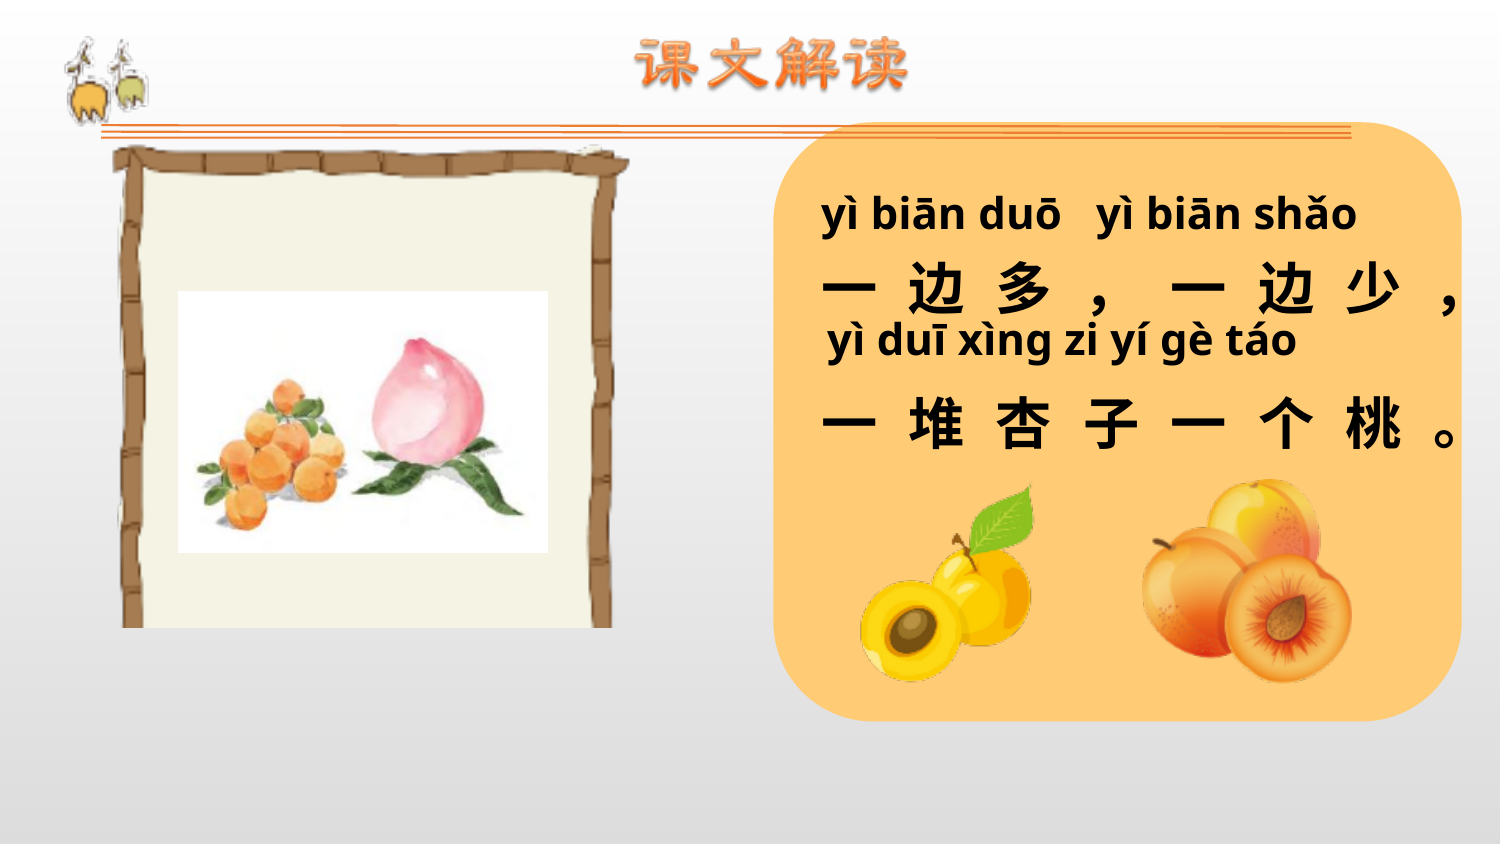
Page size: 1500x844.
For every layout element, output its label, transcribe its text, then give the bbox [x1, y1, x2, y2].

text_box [101, 125, 1352, 138]
picture [1142, 479, 1352, 684]
picture [13, 0, 959, 628]
text_box 一边多，一边少， 一堆杏子一个桃。 [809, 179, 1499, 461]
text_box yì duī xìnɡ zi yí ɡè táo [815, 306, 1441, 370]
text_box [773, 122, 1462, 722]
text_box yì biān duō yì biān shǎo [809, 179, 1445, 244]
picture [858, 479, 1039, 690]
